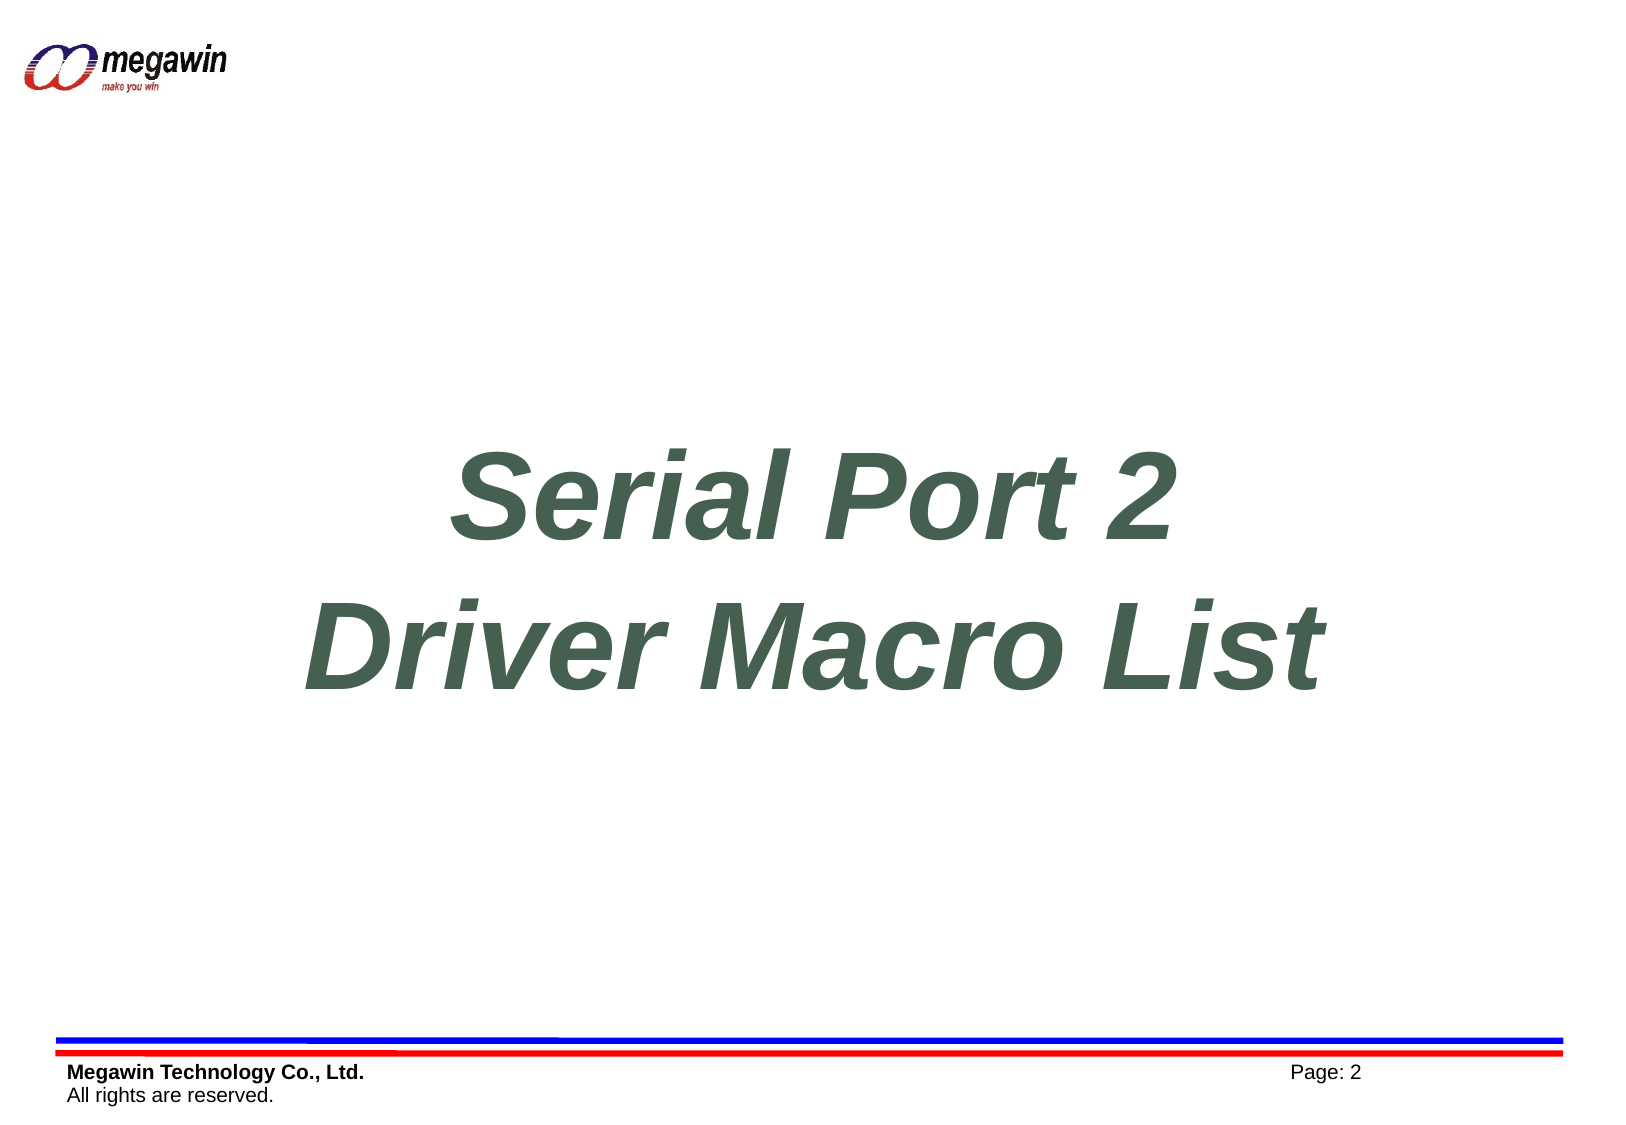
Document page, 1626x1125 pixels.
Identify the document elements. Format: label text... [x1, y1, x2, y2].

picture [19, 37, 231, 97]
title Serial Port 2 Driver Macro List [82, 139, 1546, 990]
